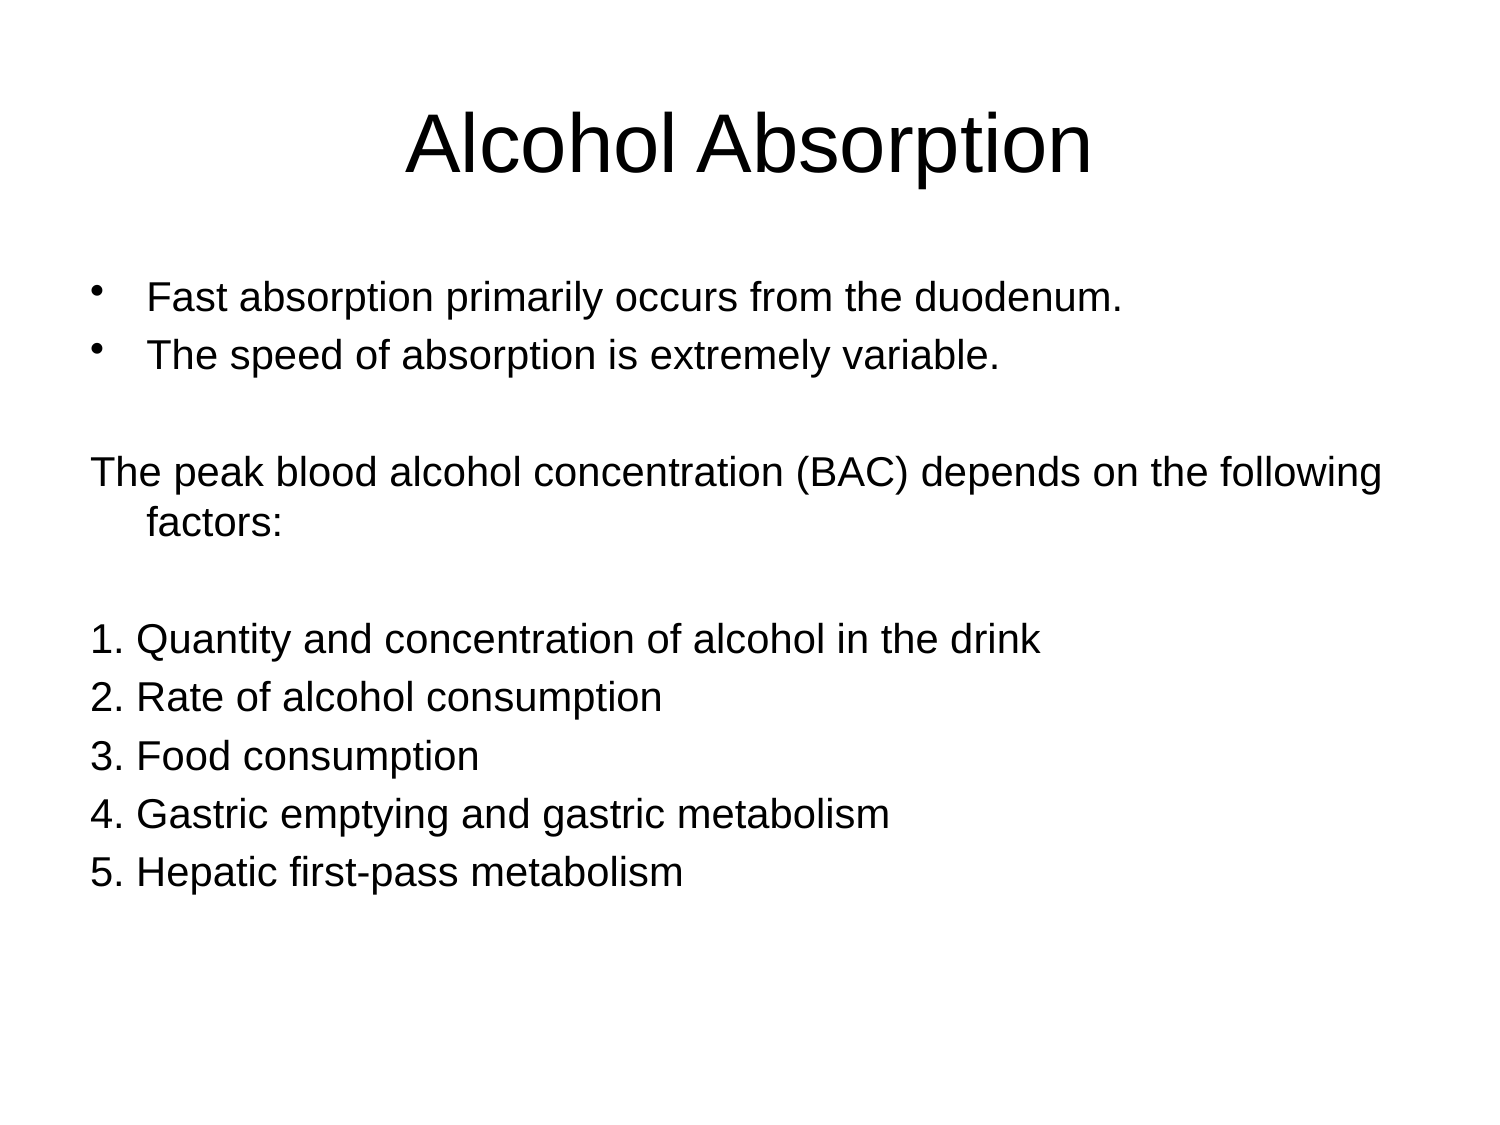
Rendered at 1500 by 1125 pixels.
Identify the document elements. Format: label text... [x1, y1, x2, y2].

list Fast absorption primarily occurs from the duodenum. The speed of absorption is extremely variable. The peak blood alcohol concentration (BAC) depends on the following factors: 1. Quantity and concentration of alcohol in the drink 2. Rate of alcohol consumption 3. Food consumption 4. Gastric emptying and gastric metabolism 5. Hepatic first-pass metabolism [75, 262, 1425, 1005]
title Alcohol Absorption [75, 45, 1425, 233]
